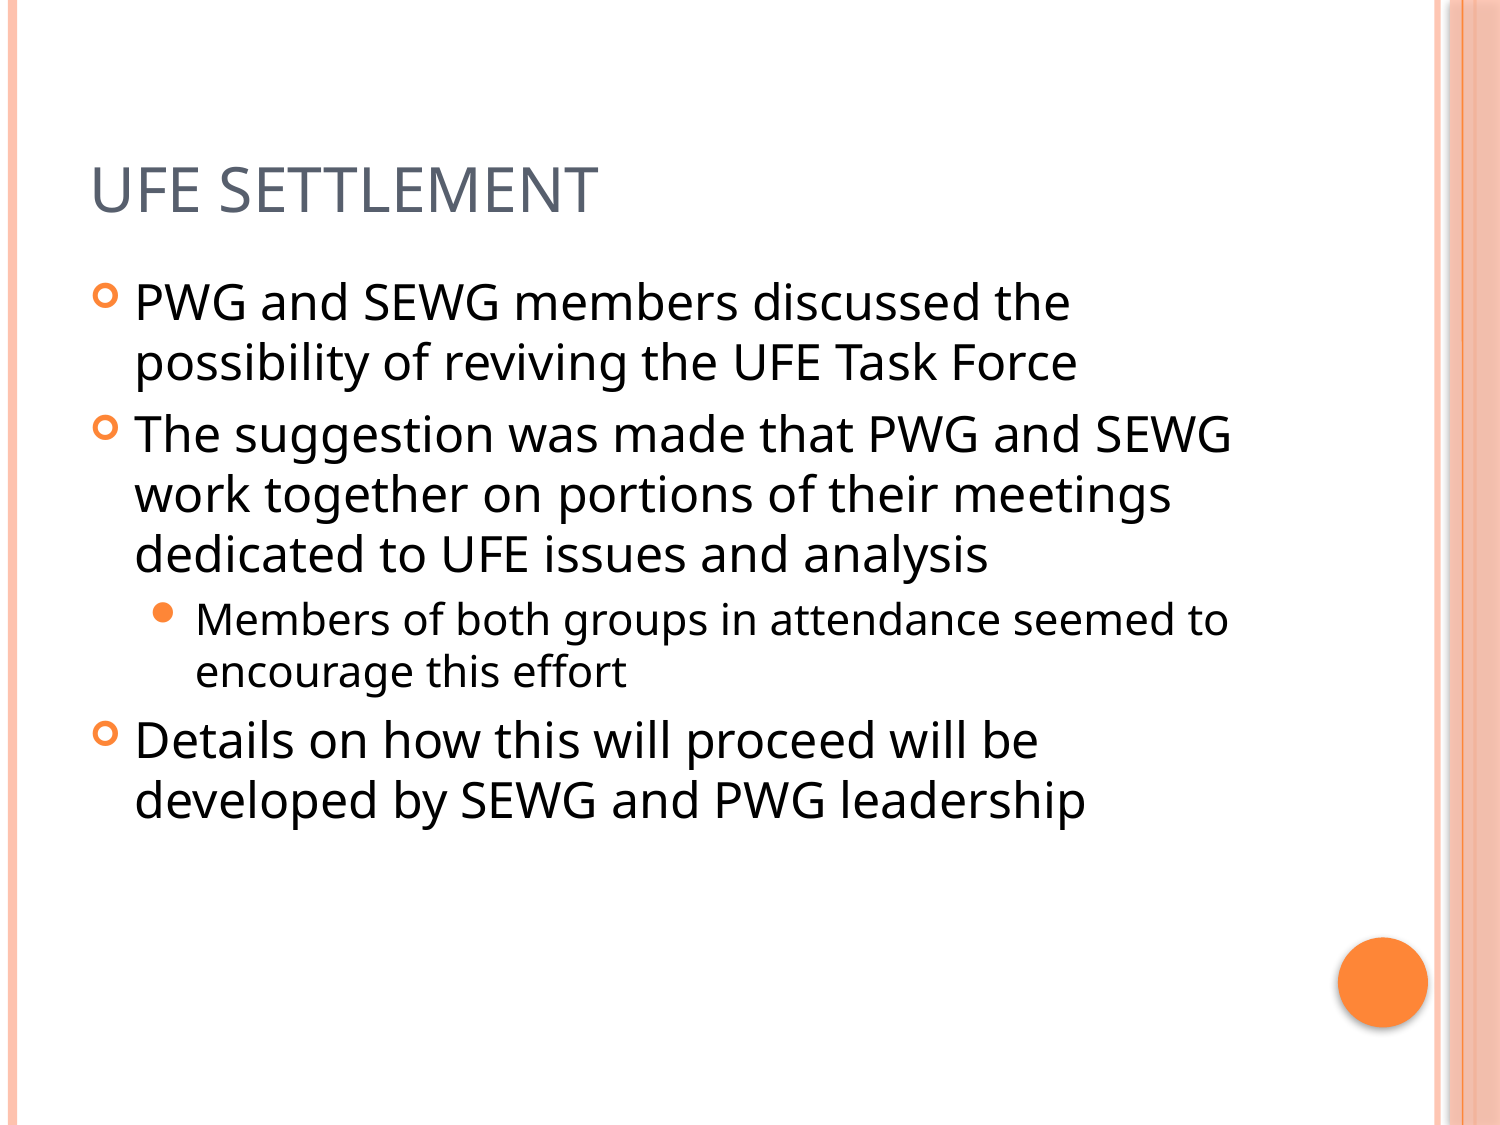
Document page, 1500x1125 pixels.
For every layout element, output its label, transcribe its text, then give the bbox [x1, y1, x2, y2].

title UFE Settlement [75, 45, 1300, 233]
list PWG and SEWG members discussed the possibility of reviving the UFE Task Force The suggestion was made that PWG and SEWG work together on portions of their meetings dedicated to UFE issues and analysis Members of both groups in attendance seemed to encourage this effort Details on how this will proceed will be developed by SEWG and PWG leadership [75, 262, 1300, 1062]
